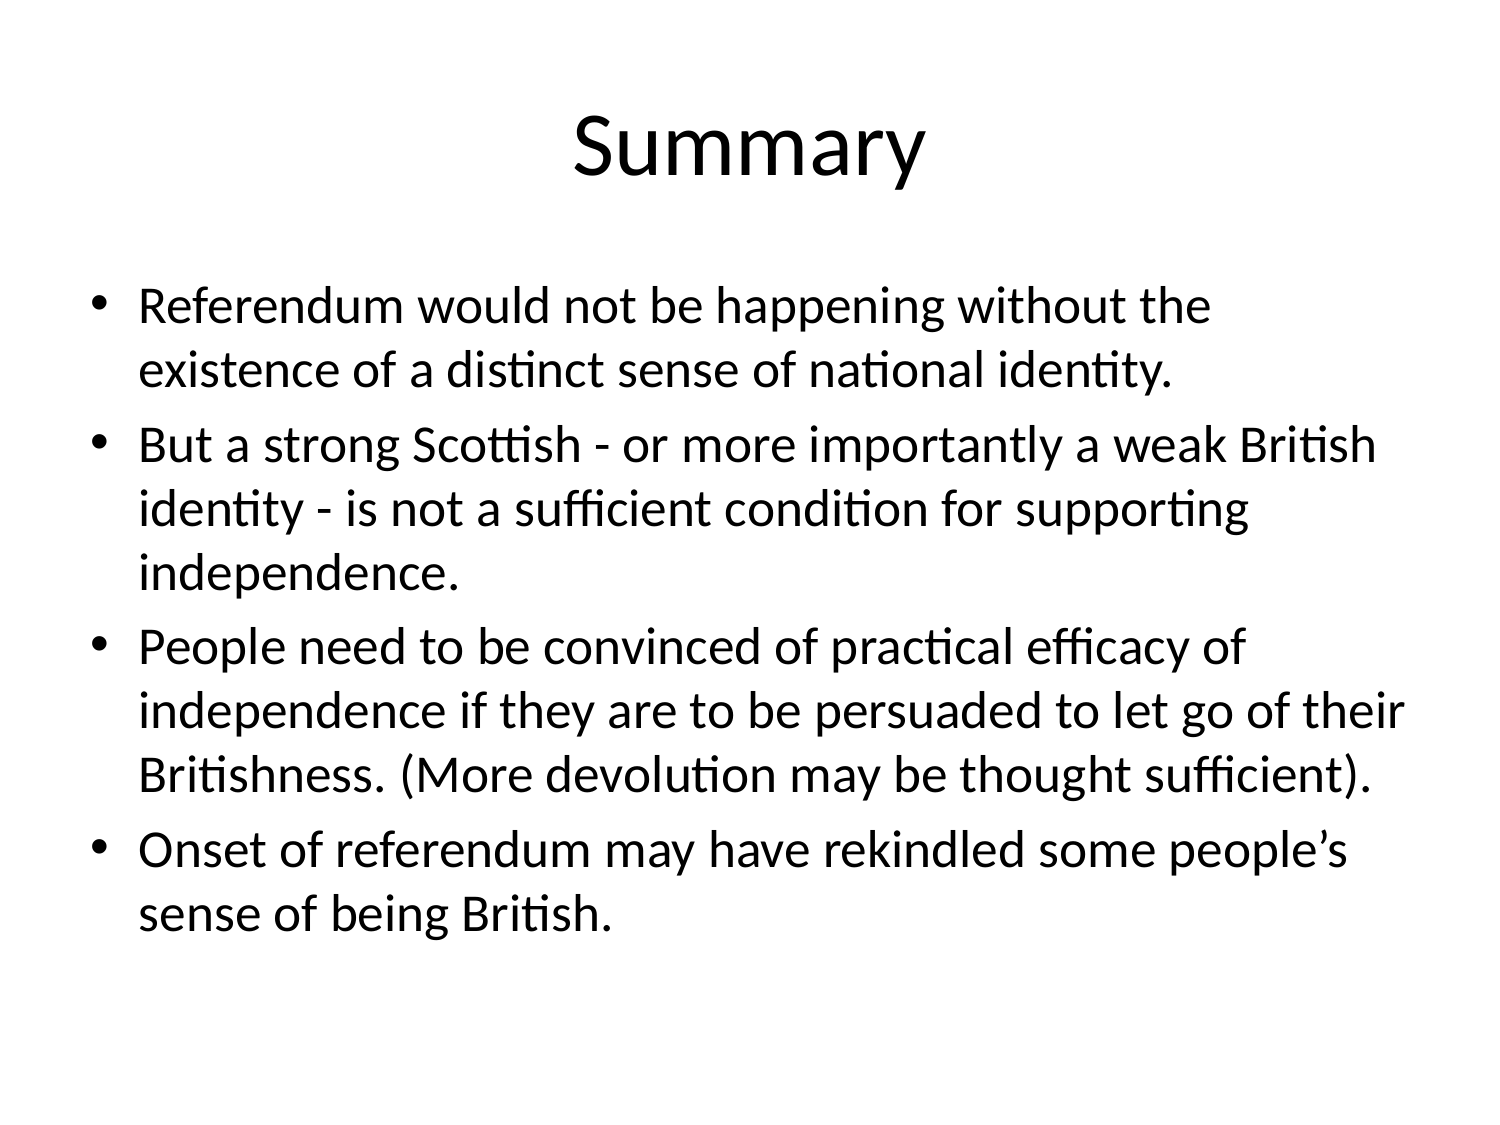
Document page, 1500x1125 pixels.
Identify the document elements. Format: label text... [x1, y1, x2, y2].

list Referendum would not be happening without the existence of a distinct sense of national identity. But a strong Scottish - or more importantly a weak British identity - is not a sufficient condition for supporting independence. People need to be convinced of practical efficacy of independence if they are to be persuaded to let go of their Britishness. (More devolution may be thought sufficient). Onset of referendum may have rekindled some people’s sense of being British. [75, 262, 1425, 1005]
title Summary [75, 45, 1425, 233]
